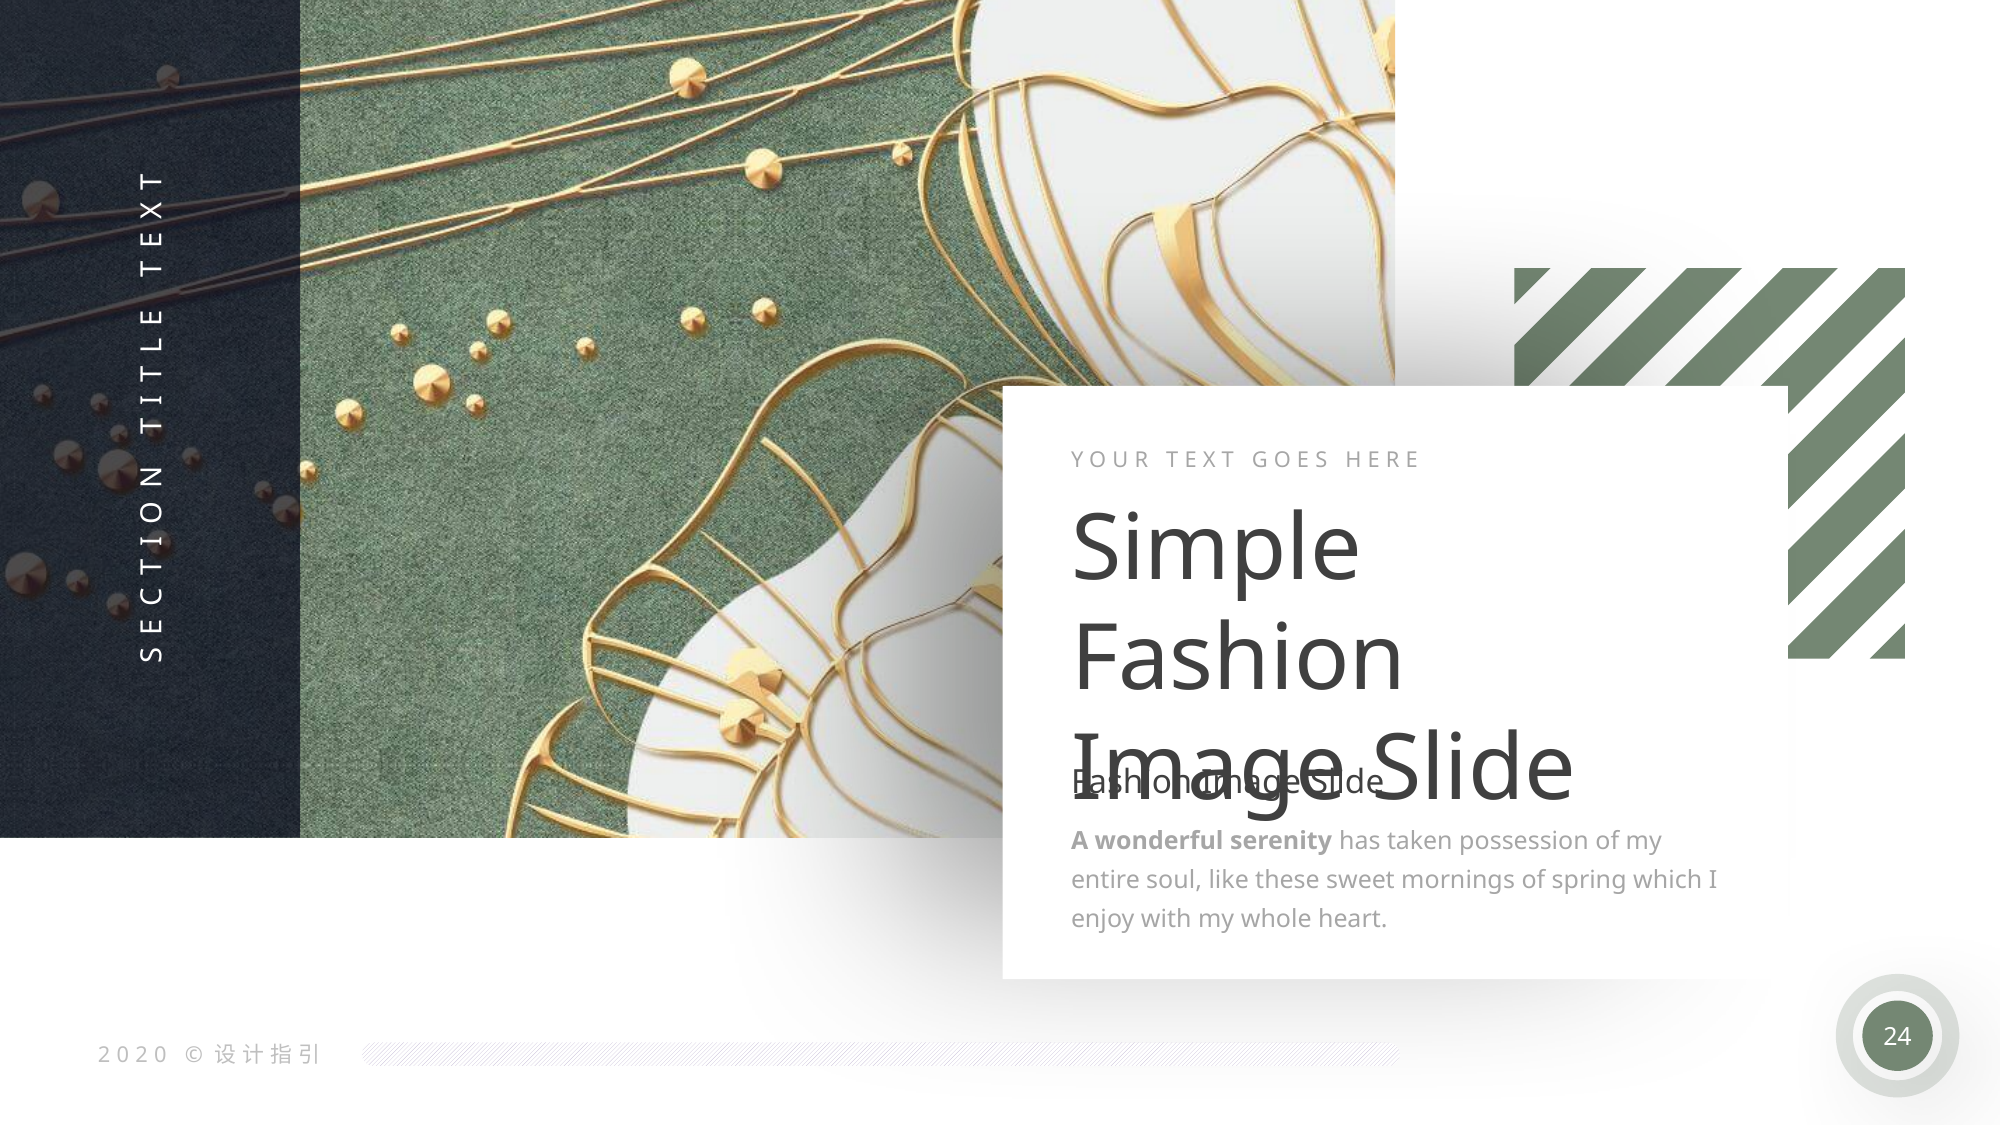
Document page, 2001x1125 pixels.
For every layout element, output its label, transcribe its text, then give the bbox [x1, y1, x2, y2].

picture [0, 0, 1396, 838]
text_box [1789, 526, 1906, 660]
text_box [429, 1041, 1401, 1067]
text_box [1760, 267, 1906, 415]
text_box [1835, 973, 1960, 1098]
text_box [1789, 430, 1906, 606]
text_box Simple Fashion Image Slide [1396, 480, 1737, 752]
text_box [1589, 267, 1649, 288]
text_box [1789, 335, 1906, 510]
text_box [1697, 267, 1841, 385]
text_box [1056, 752, 1737, 938]
text_box YOUR TEXT GOES HERE [1396, 437, 1737, 479]
text_box [1001, 385, 1789, 980]
text_box 2020 ©设计指引 [83, 1032, 429, 1074]
text_box [1651, 267, 1745, 331]
